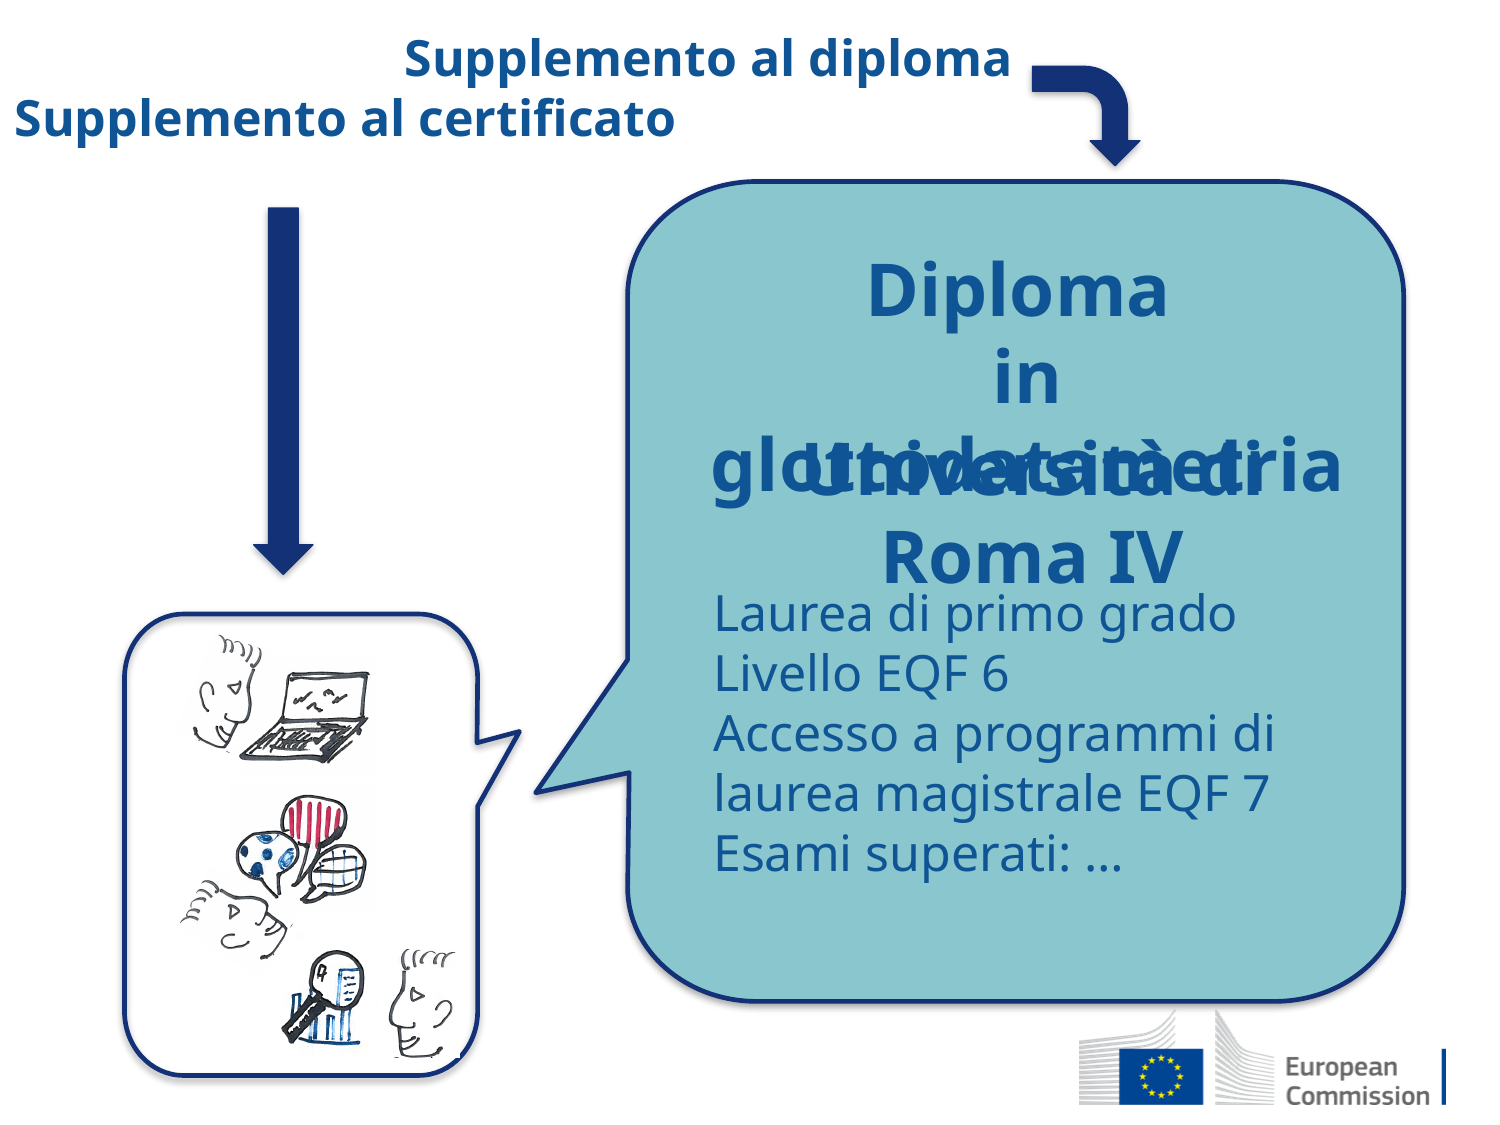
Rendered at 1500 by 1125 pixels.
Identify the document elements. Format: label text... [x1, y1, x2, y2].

text_box [1031, 65, 1141, 167]
text_box [253, 207, 314, 575]
picture [1078, 1008, 1447, 1106]
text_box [124, 613, 520, 1076]
text_box Supplemento al diploma Supplemento al certificato [0, 19, 1028, 154]
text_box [535, 181, 1404, 1002]
